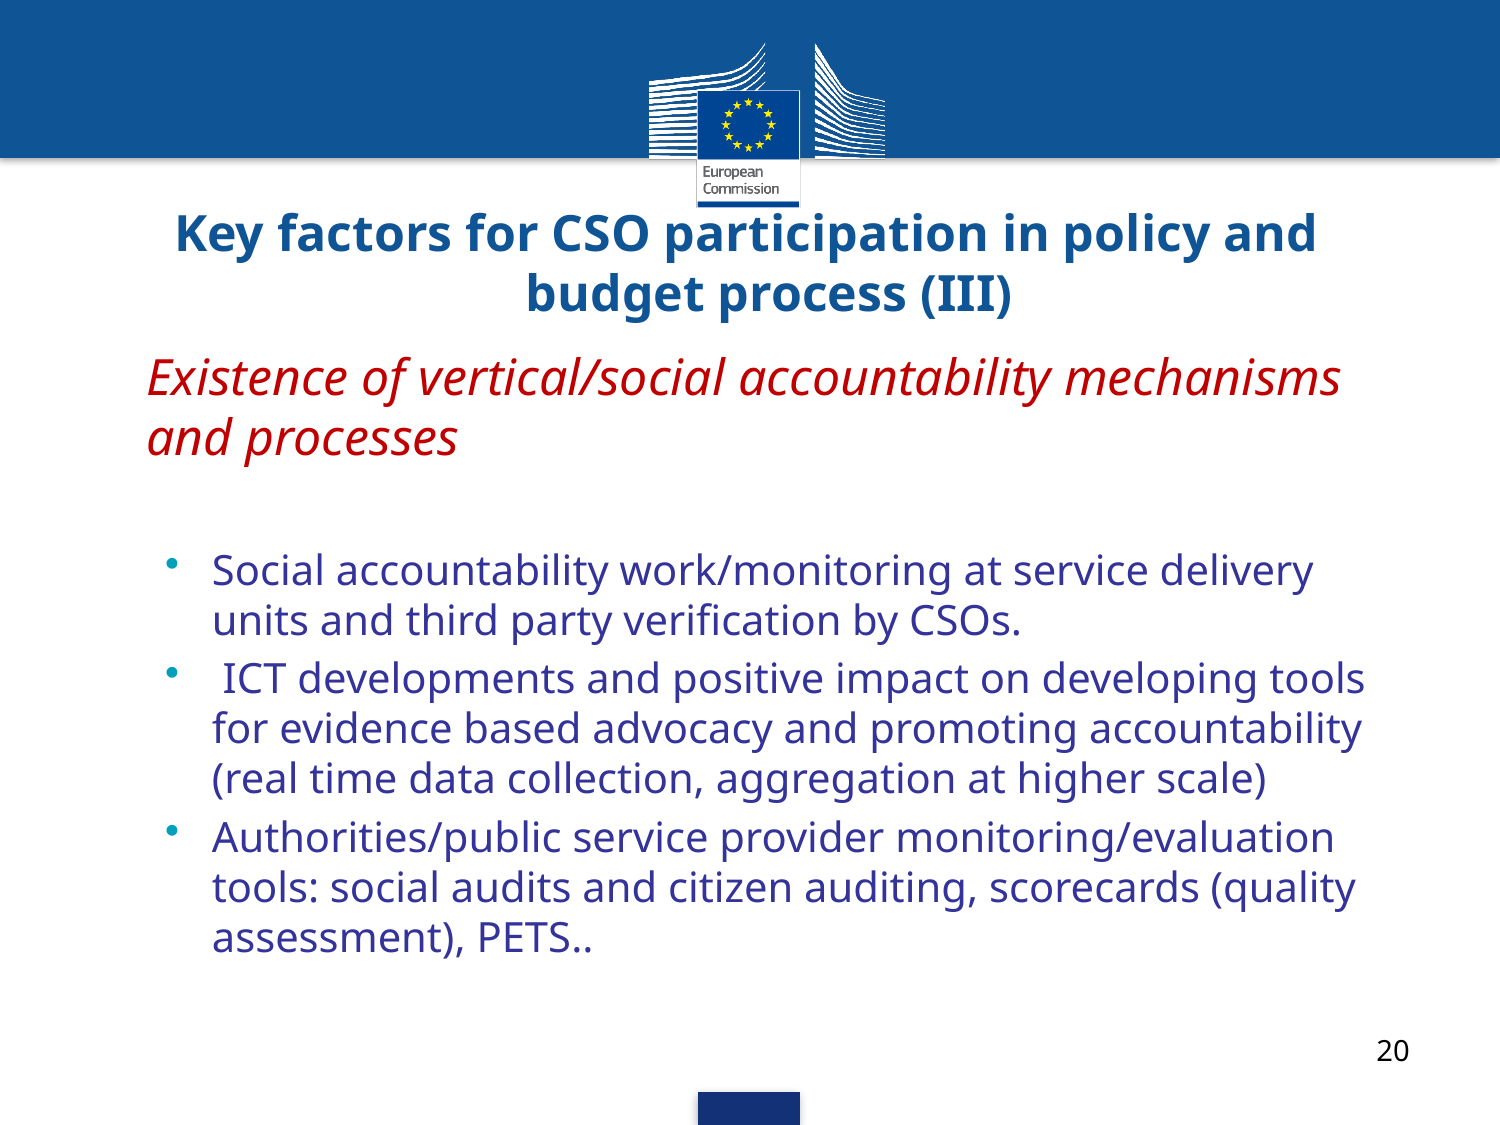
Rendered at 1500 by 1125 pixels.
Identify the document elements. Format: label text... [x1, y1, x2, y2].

list Existence of vertical/social accountability mechanisms and processes Social accountability work/monitoring at service delivery units and third party verification by CSOs. ICT developments and positive impact on developing tools for evidence based advocacy and promoting accountability (real time data collection, aggregation at higher scale) Authorities/public service provider monitoring/evaluation tools: social audits and citizen auditing, scorecards (quality assessment), PETS.. [75, 338, 1425, 1083]
picture [649, 42, 885, 184]
title Key factors for CSO participation in policy and budget process (III) [71, 184, 1422, 339]
slide_number 20 [1074, 1024, 1426, 1103]
